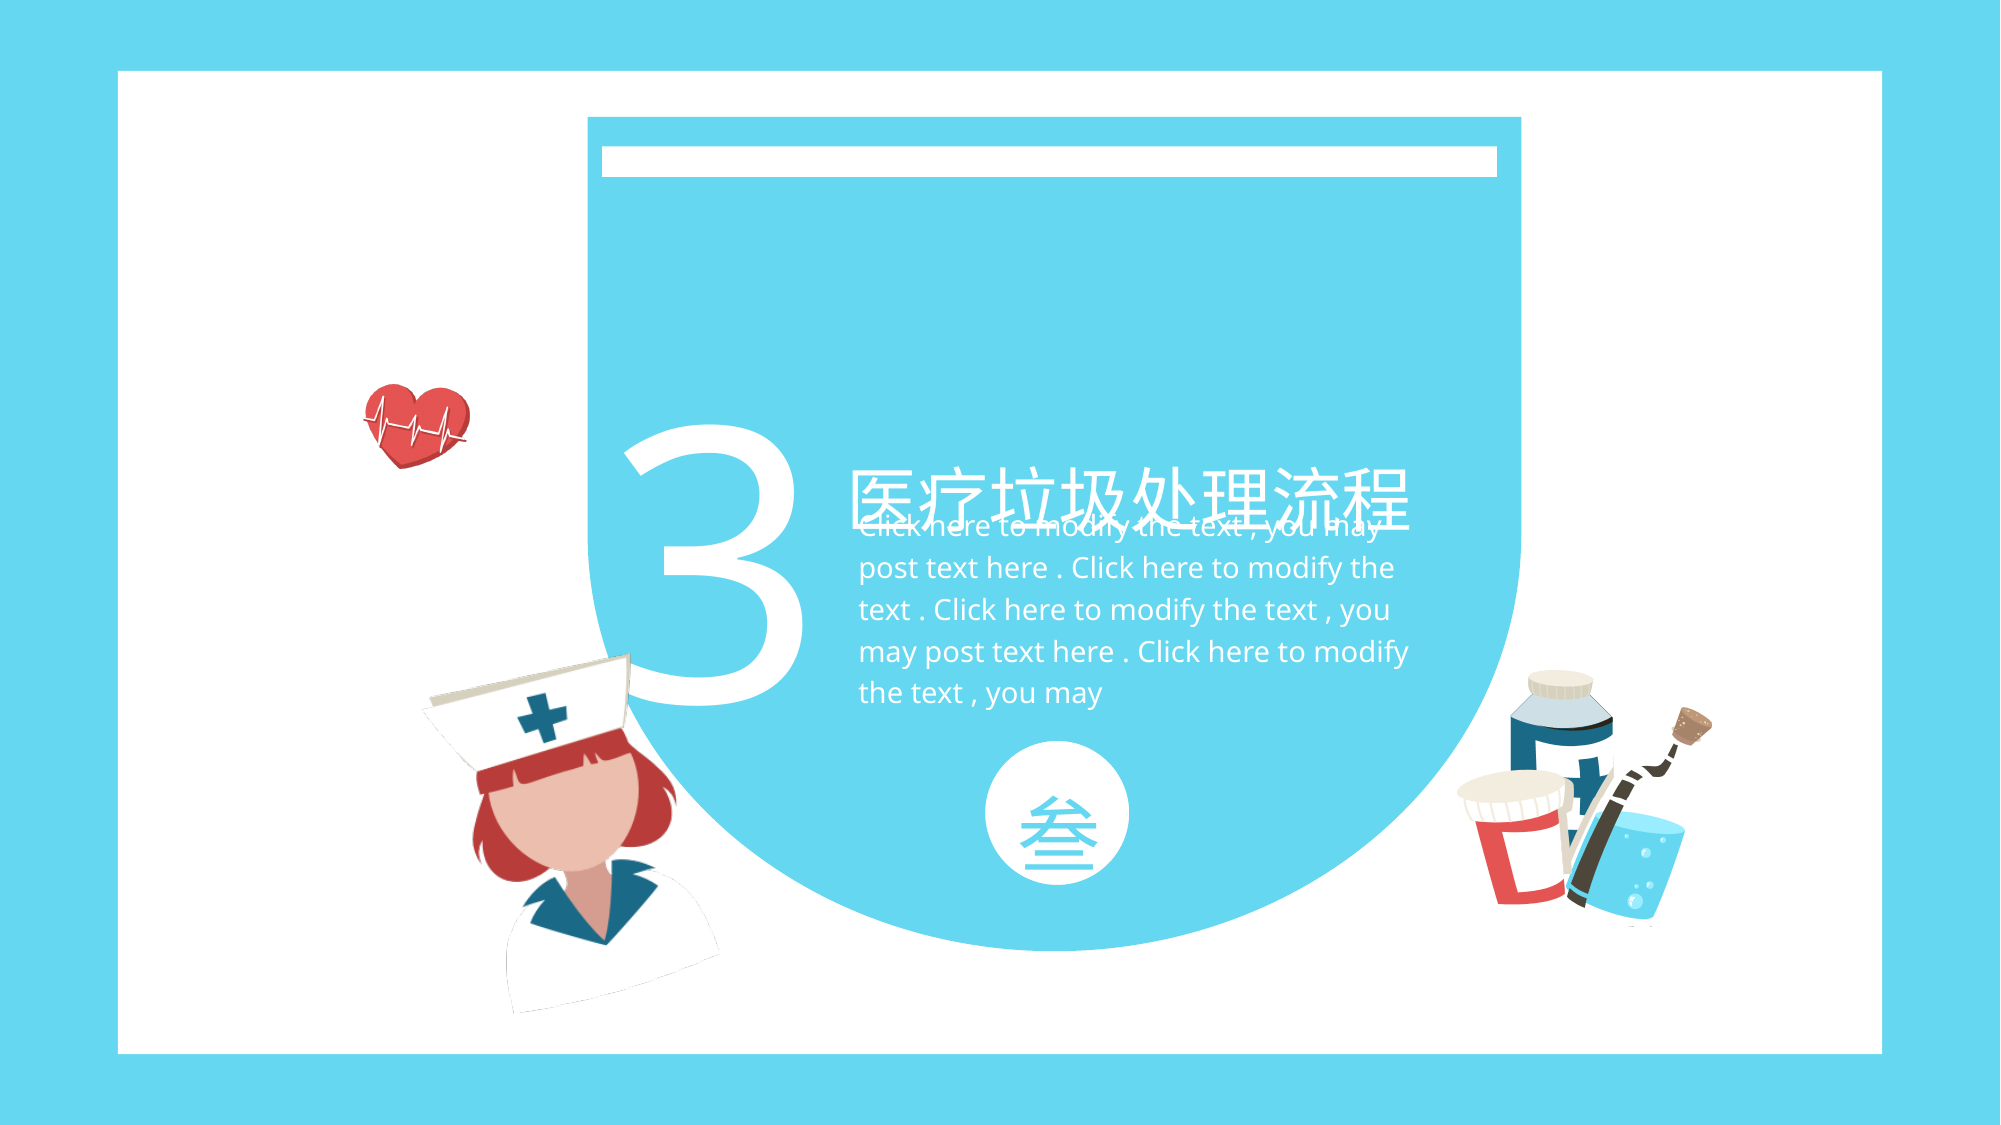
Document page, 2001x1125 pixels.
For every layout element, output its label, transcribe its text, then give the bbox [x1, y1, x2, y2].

text_box 医疗垃圾处理流程 [840, 363, 1766, 555]
picture [1457, 669, 1712, 928]
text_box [981, 737, 1133, 889]
text_box [601, 145, 1498, 178]
picture [422, 653, 720, 1014]
picture [362, 384, 470, 470]
text_box 3 [591, 219, 840, 787]
text_box [586, 115, 1523, 363]
text_box [117, 70, 1883, 1055]
text_box [720, 555, 1522, 953]
text_box [370, 315, 591, 728]
text_box Click here to modify the text , you may post text here . Click here to modify the text . Click here to modify the text , you may post text here . Click here to modify the text , you may [843, 492, 1447, 718]
